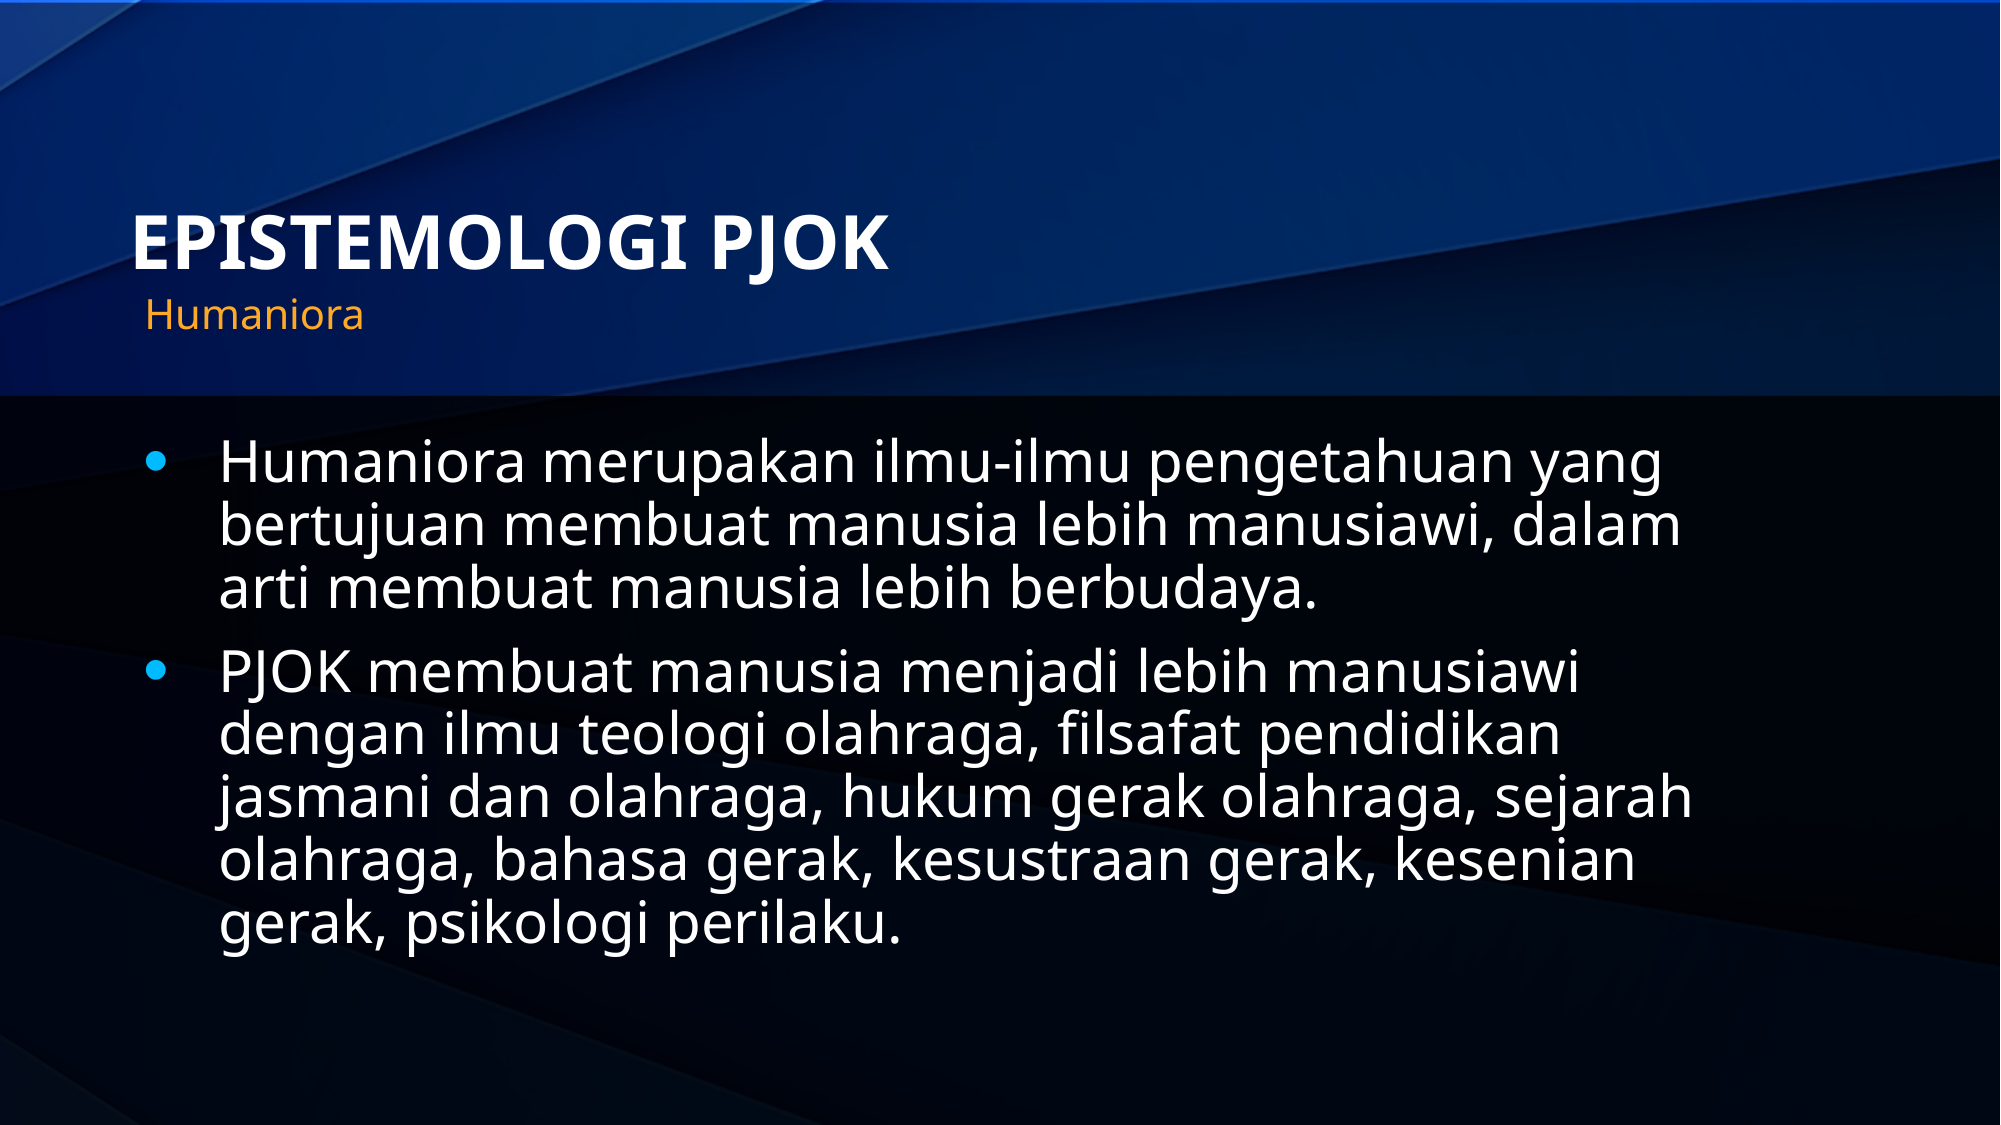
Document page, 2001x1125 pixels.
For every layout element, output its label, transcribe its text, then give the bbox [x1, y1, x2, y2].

text_box Humaniora [129, 286, 612, 342]
picture [0, 0, 2000, 395]
text_box Humaniora merupakan ilmu-ilmu pengetahuan yang bertujuan membuat manusia lebih manusiawi, dalam arti membuat manusia lebih berbudaya. PJOK membuat manusia menjadi lebih manusiawi dengan ilmu teologi olahraga, filsafat pendidikan jasmani dan olahraga, hukum gerak olahraga, sejarah olahraga, bahasa gerak, kesustraan gerak, kesenian gerak, psikologi perilaku. [137, 432, 1781, 1042]
title EPISTEMOLOGI PJOK [129, 195, 1292, 286]
